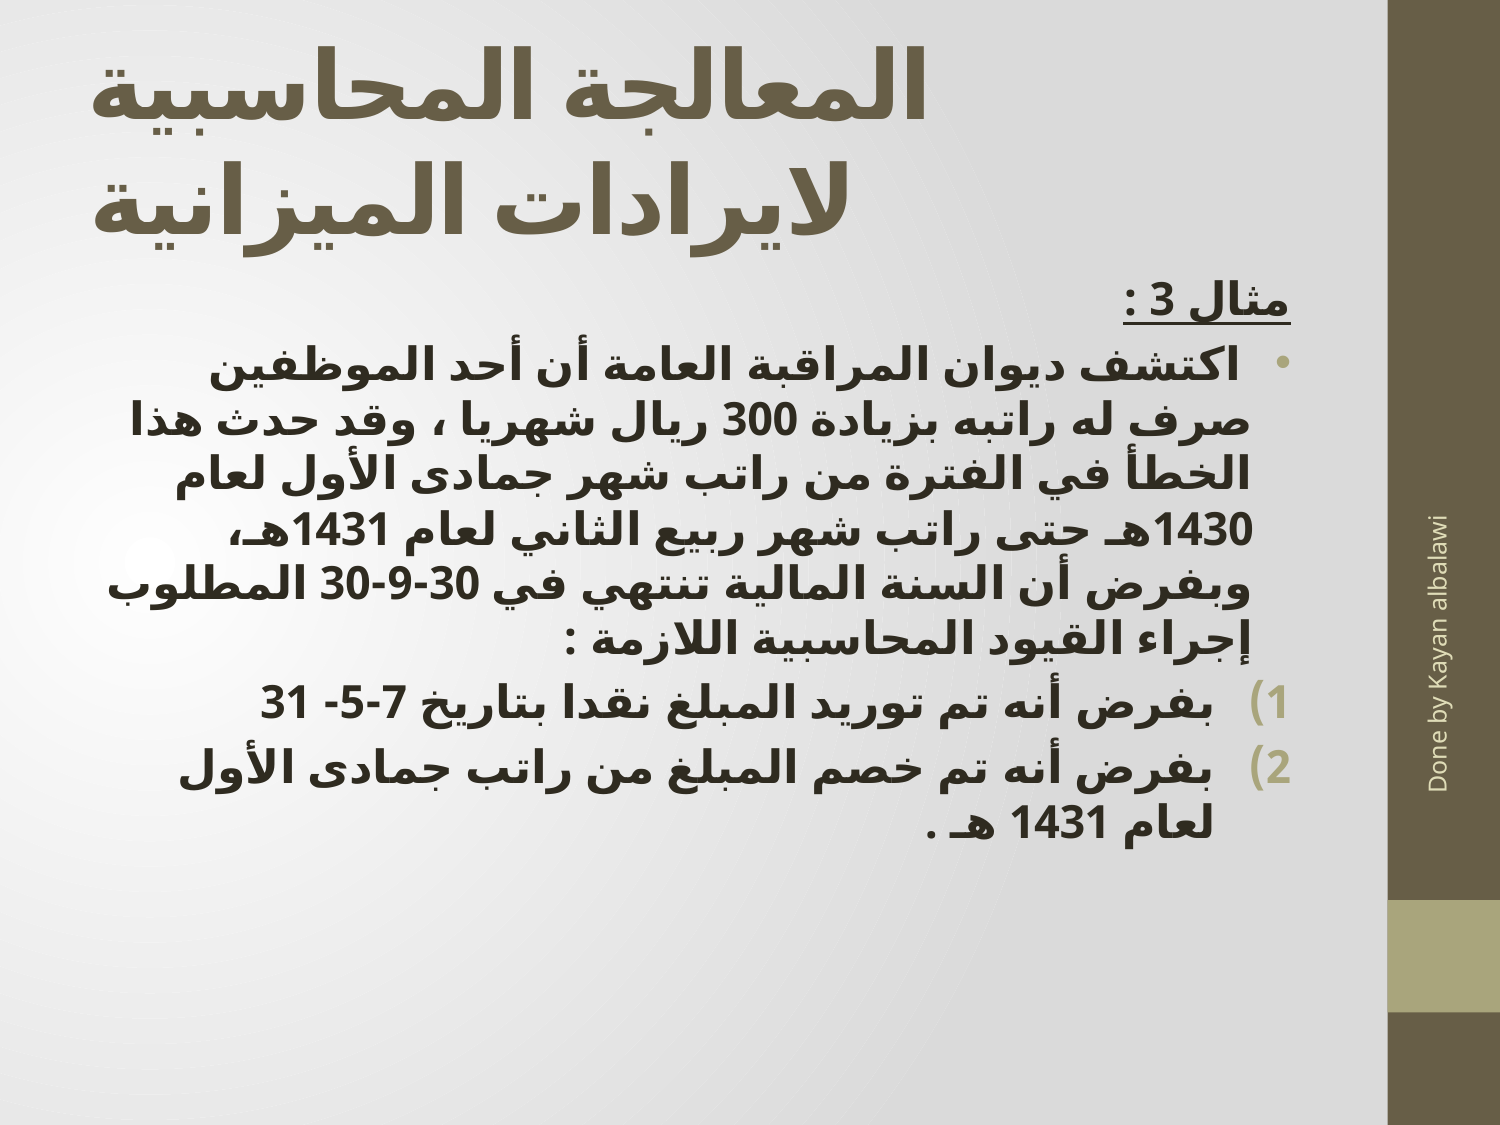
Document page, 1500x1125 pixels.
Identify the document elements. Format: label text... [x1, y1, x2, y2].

title المعالجة المحاسبية لايرادات الميزانية [75, 45, 1325, 233]
footer Done by Kayan albalawi [1408, 500, 1469, 889]
list مثال 3 : اكتشف ديوان المراقبة العامة أن أحد الموظفين صرف له راتبه بزيادة 300 ريال شهريا ، وقد حدث هذا الخطأ في الفترة من راتب شهر جمادى الأول لعام 1430هـ حتى راتب شهر ربيع الثاني لعام 1431هـ، وبفرض أن السنة المالية تنتهي في 30-9-30 المطلوب إجراء القيود المحاسبية اللازمة : بفرض أنه تم توريد المبلغ نقدا بتاريخ 7-5- 31 بفرض أنه تم خصم المبلغ من راتب جمادى الأول لعام 1431 هـ . [75, 262, 1325, 1050]
